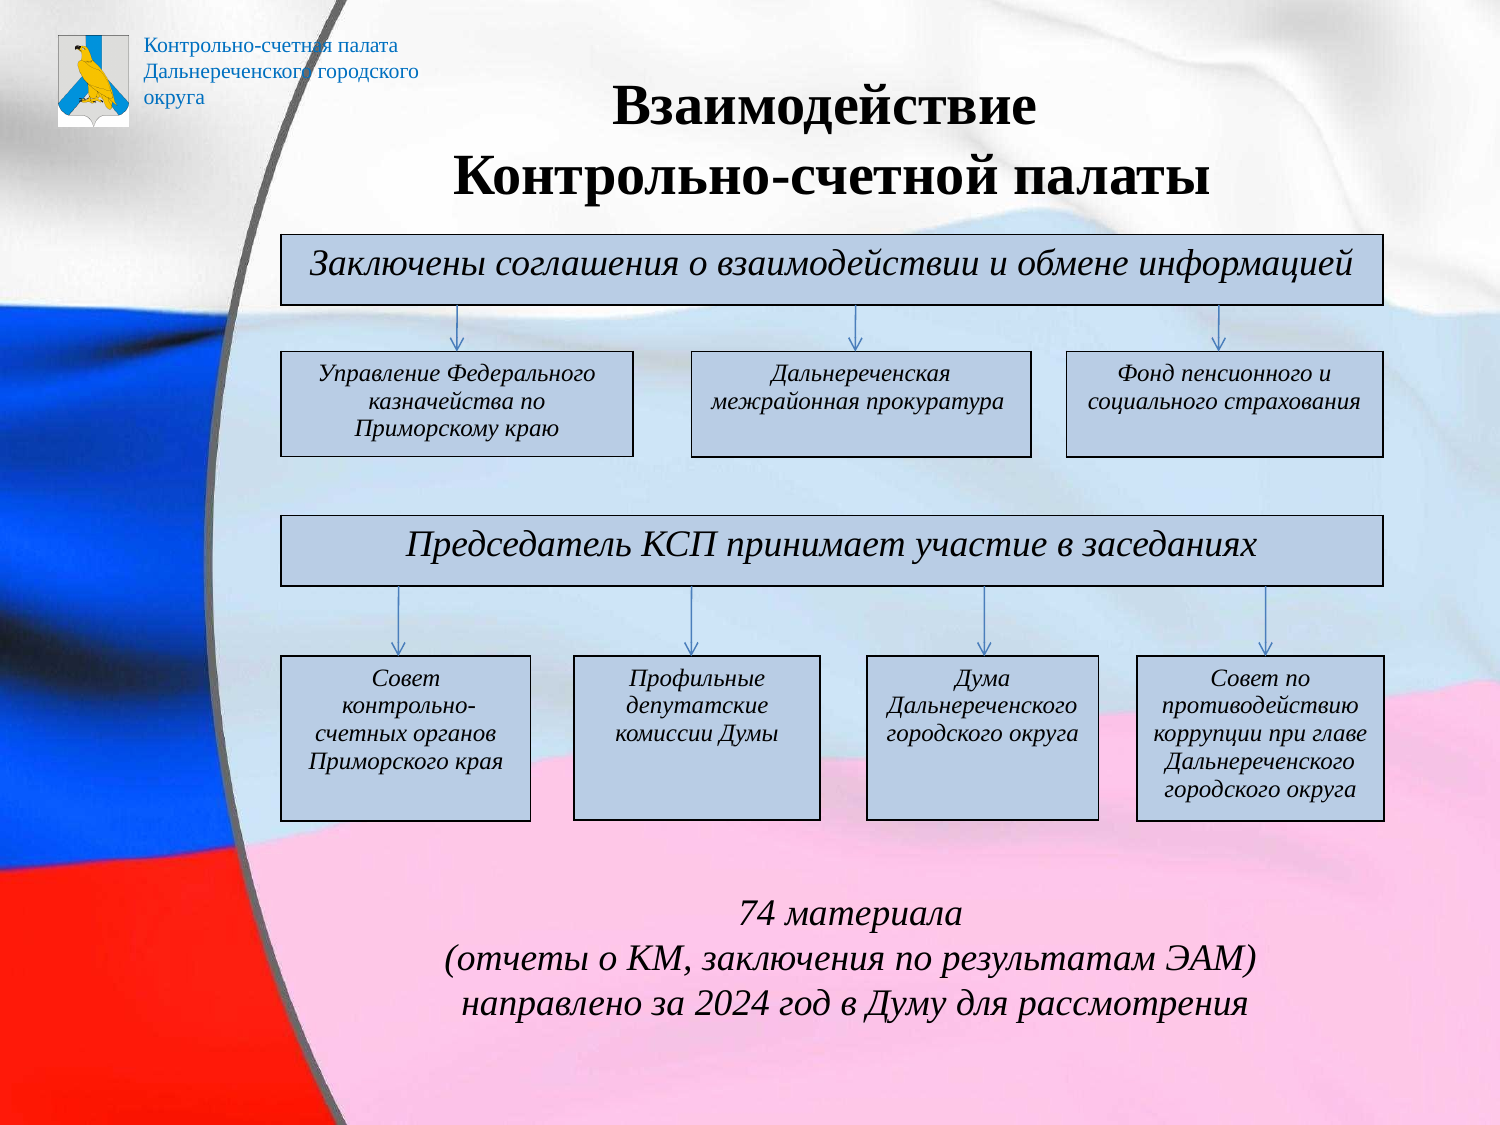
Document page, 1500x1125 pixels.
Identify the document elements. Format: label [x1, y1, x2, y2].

list [0, 0, 1500, 1125]
picture [58, 34, 130, 127]
